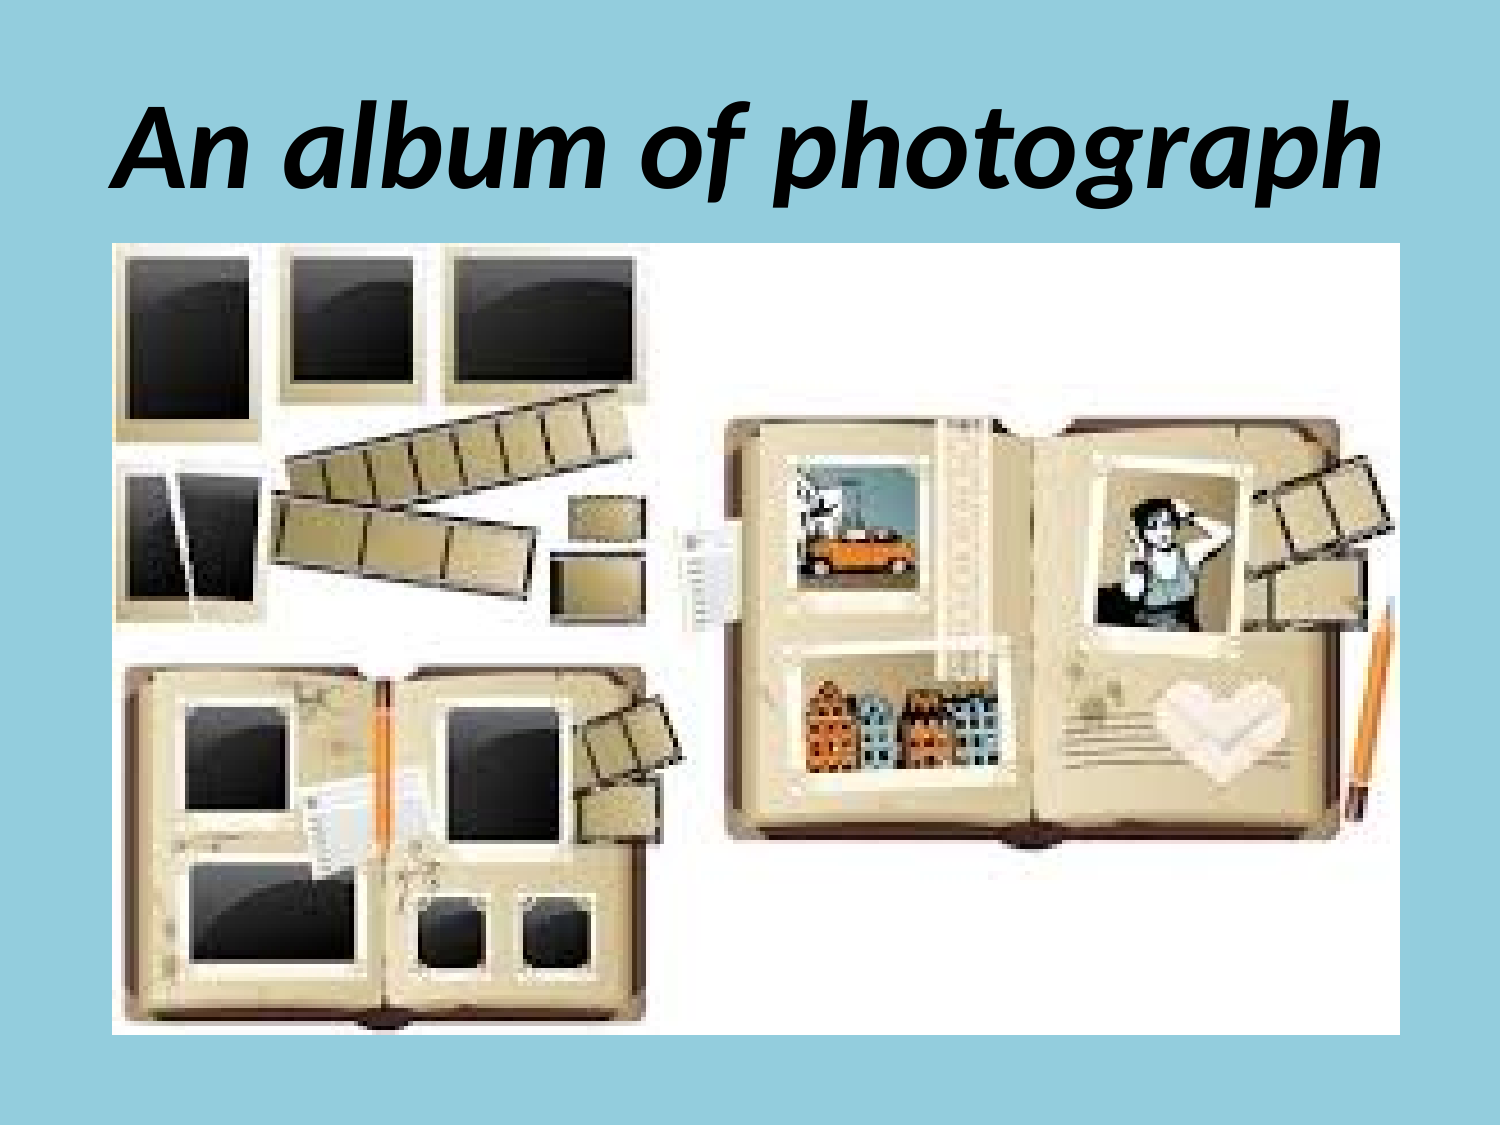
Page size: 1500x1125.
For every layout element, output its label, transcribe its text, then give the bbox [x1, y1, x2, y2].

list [111, 243, 1400, 1036]
title An album of photograph [75, 45, 1425, 233]
